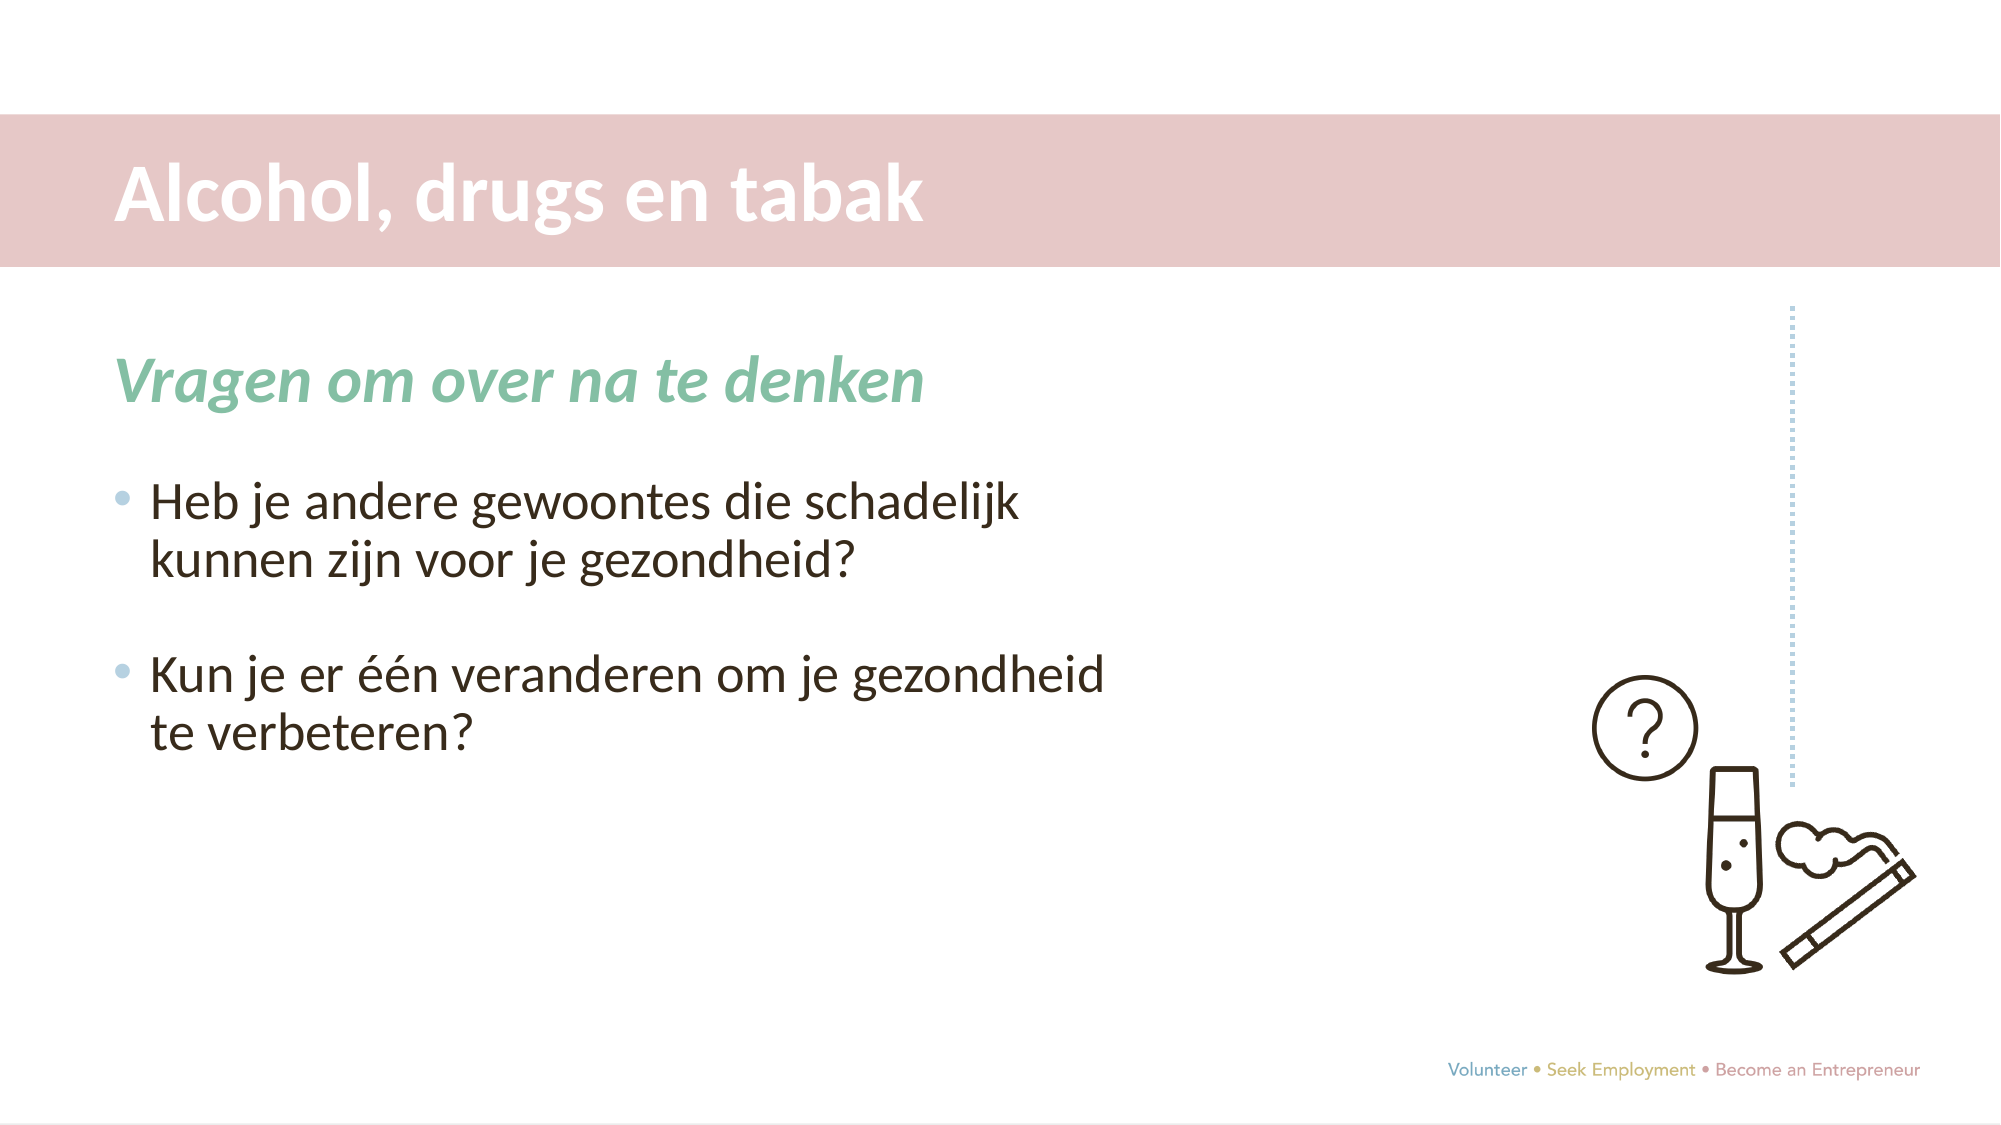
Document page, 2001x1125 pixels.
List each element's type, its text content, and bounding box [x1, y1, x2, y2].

text_box Vragen om over na te denken Heb je andere gewoontes die schadelijk kunnen zijn voor je gezondheid? Kun je er één veranderen om je gezondheid te verbeteren? [98, 350, 1127, 975]
picture [1579, 662, 1938, 995]
text_box [0, 113, 2000, 268]
text_box Alcohol, drugs en tabak [99, 147, 1312, 290]
picture [1418, 1046, 1971, 1103]
